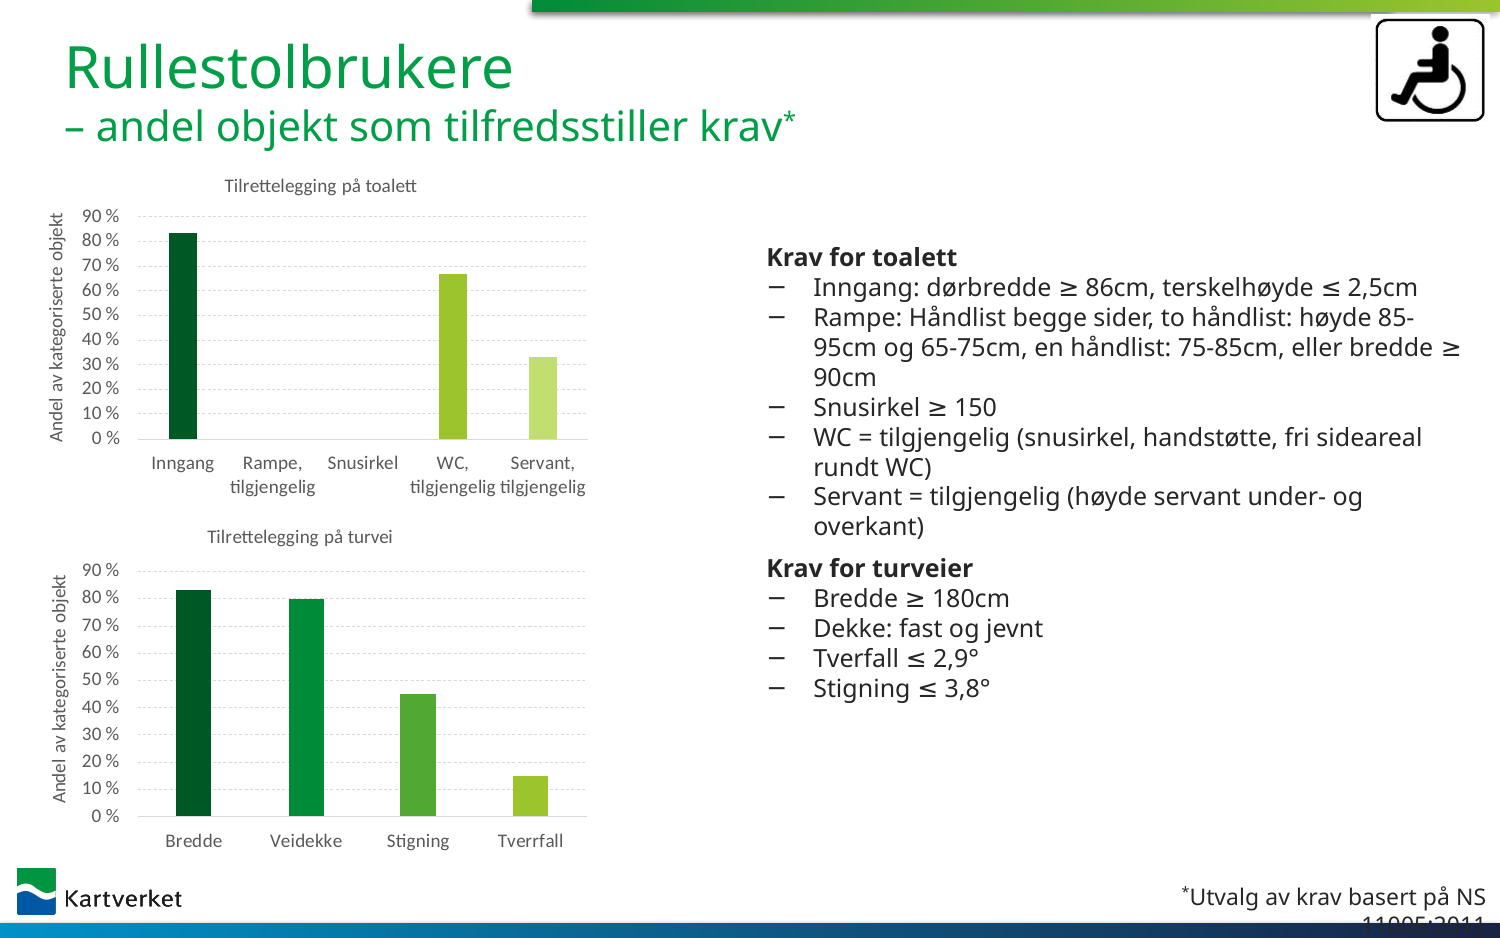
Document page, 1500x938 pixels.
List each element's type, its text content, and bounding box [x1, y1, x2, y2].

picture [41, 520, 598, 859]
text_box *Utvalg av krav basert på NS 11005:2011 [1068, 873, 1500, 938]
picture [41, 166, 599, 505]
text_box Krav for turveier Bredde ≥ 180cm Dekke: fast og jevnt Tverfall ≤ 2,9° Stigning ≤ 3,8° [751, 545, 1483, 710]
text_box Rullestolbrukere – andel objekt som tilfredsstiller krav* [49, 14, 1431, 158]
picture [1371, 13, 1491, 127]
text_box Krav for toalett Inngang: dørbredde ≥ 86cm, terskelhøyde ≤ 2,5cm Rampe: Håndlist begge sider, to håndlist: høyde 85-95cm og 65-75cm, en håndlist: 75-85cm, eller bredde ≥ 90cm Snusirkel ≥ 150 WC = tilgjengelig (snusirkel, handstøtte, fri sideareal rundt WC) Servant = tilgjengelig (høyde servant under- og overkant) [751, 234, 1483, 545]
